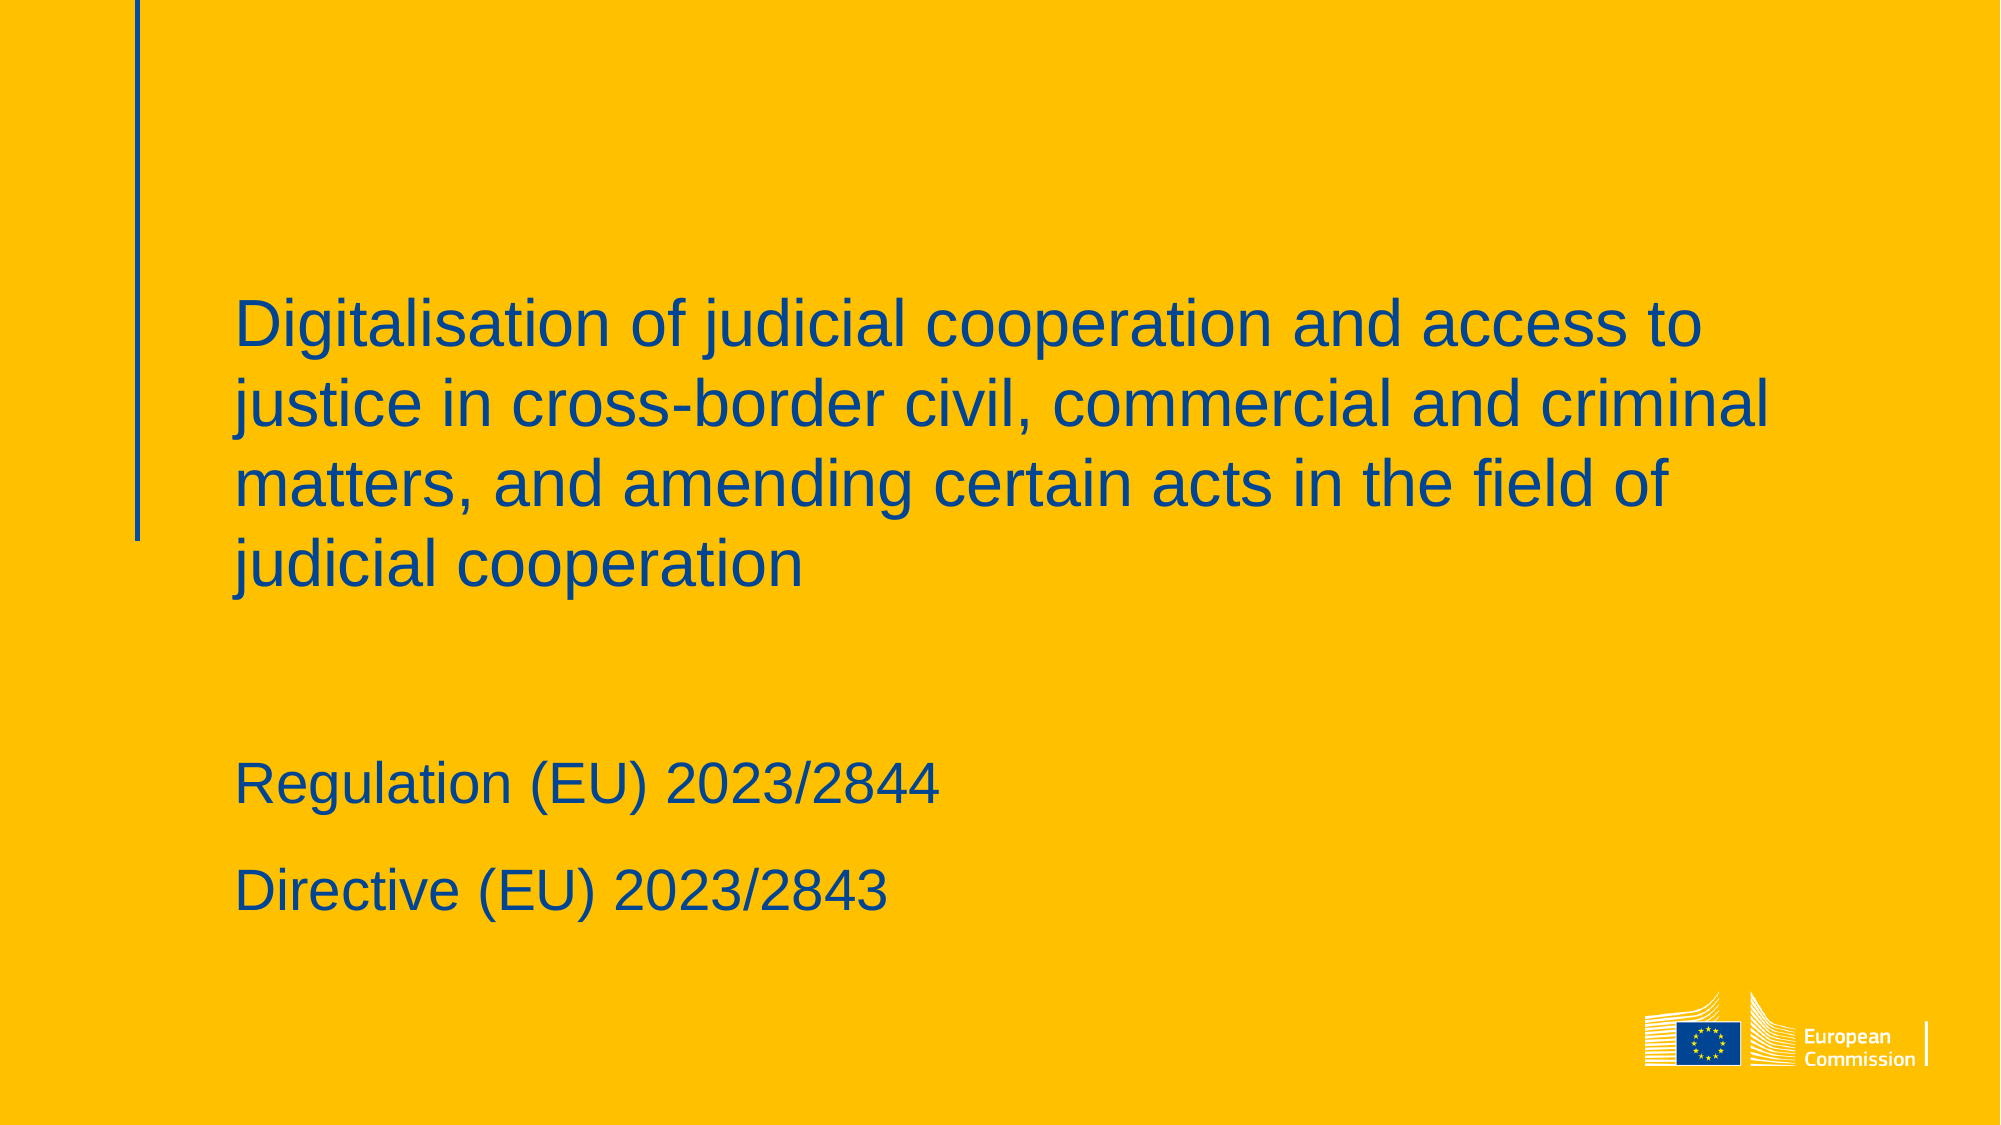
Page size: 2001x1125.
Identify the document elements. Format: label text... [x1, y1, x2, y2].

text_box Digitalisation of judicial cooperation and access to justice in cross-border civil, commercial and criminal matters, and amending certain acts in the field of judicial cooperation Regulation (EU) 2023/2844 Directive (EU) 2023/2843 [219, 272, 1885, 930]
picture [1645, 991, 1928, 1066]
